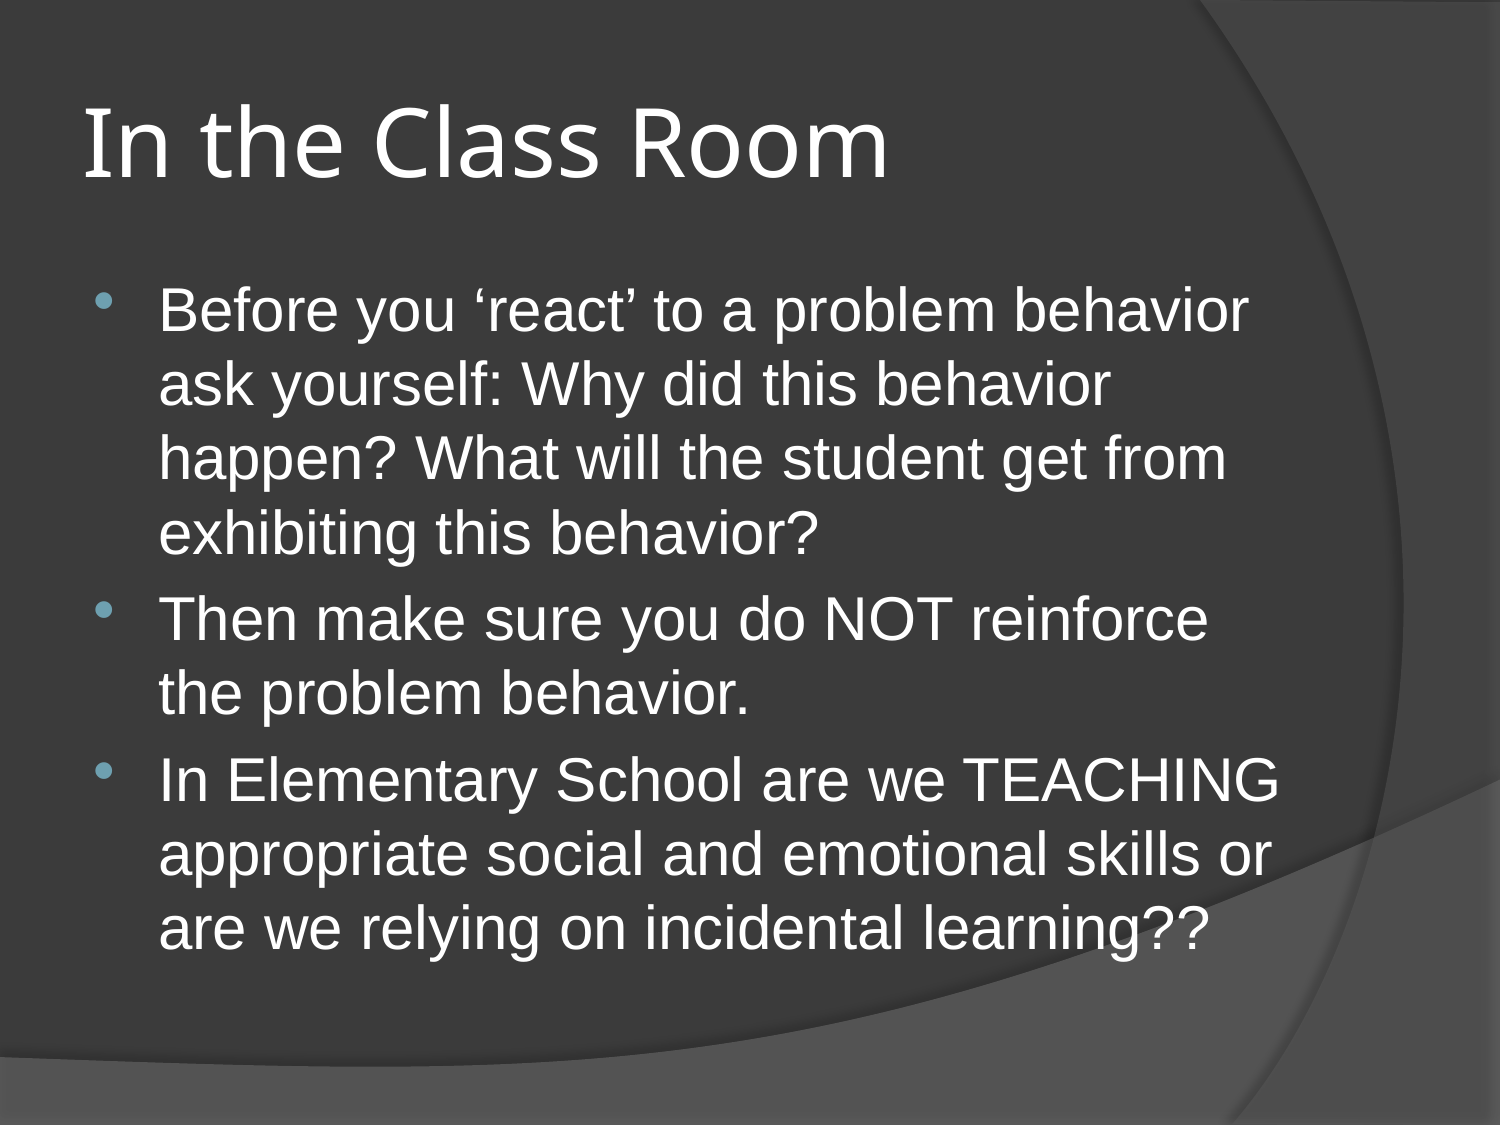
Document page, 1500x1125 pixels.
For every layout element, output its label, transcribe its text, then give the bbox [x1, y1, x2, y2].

title In the Class Room [75, 45, 1300, 233]
list Before you ‘react’ to a problem behavior ask yourself: Why did this behavior happen? What will the student get from exhibiting this behavior? Then make sure you do NOT reinforce the problem behavior. In Elementary School are we TEACHING appropriate social and emotional skills or are we relying on incidental learning?? [75, 262, 1300, 1005]
